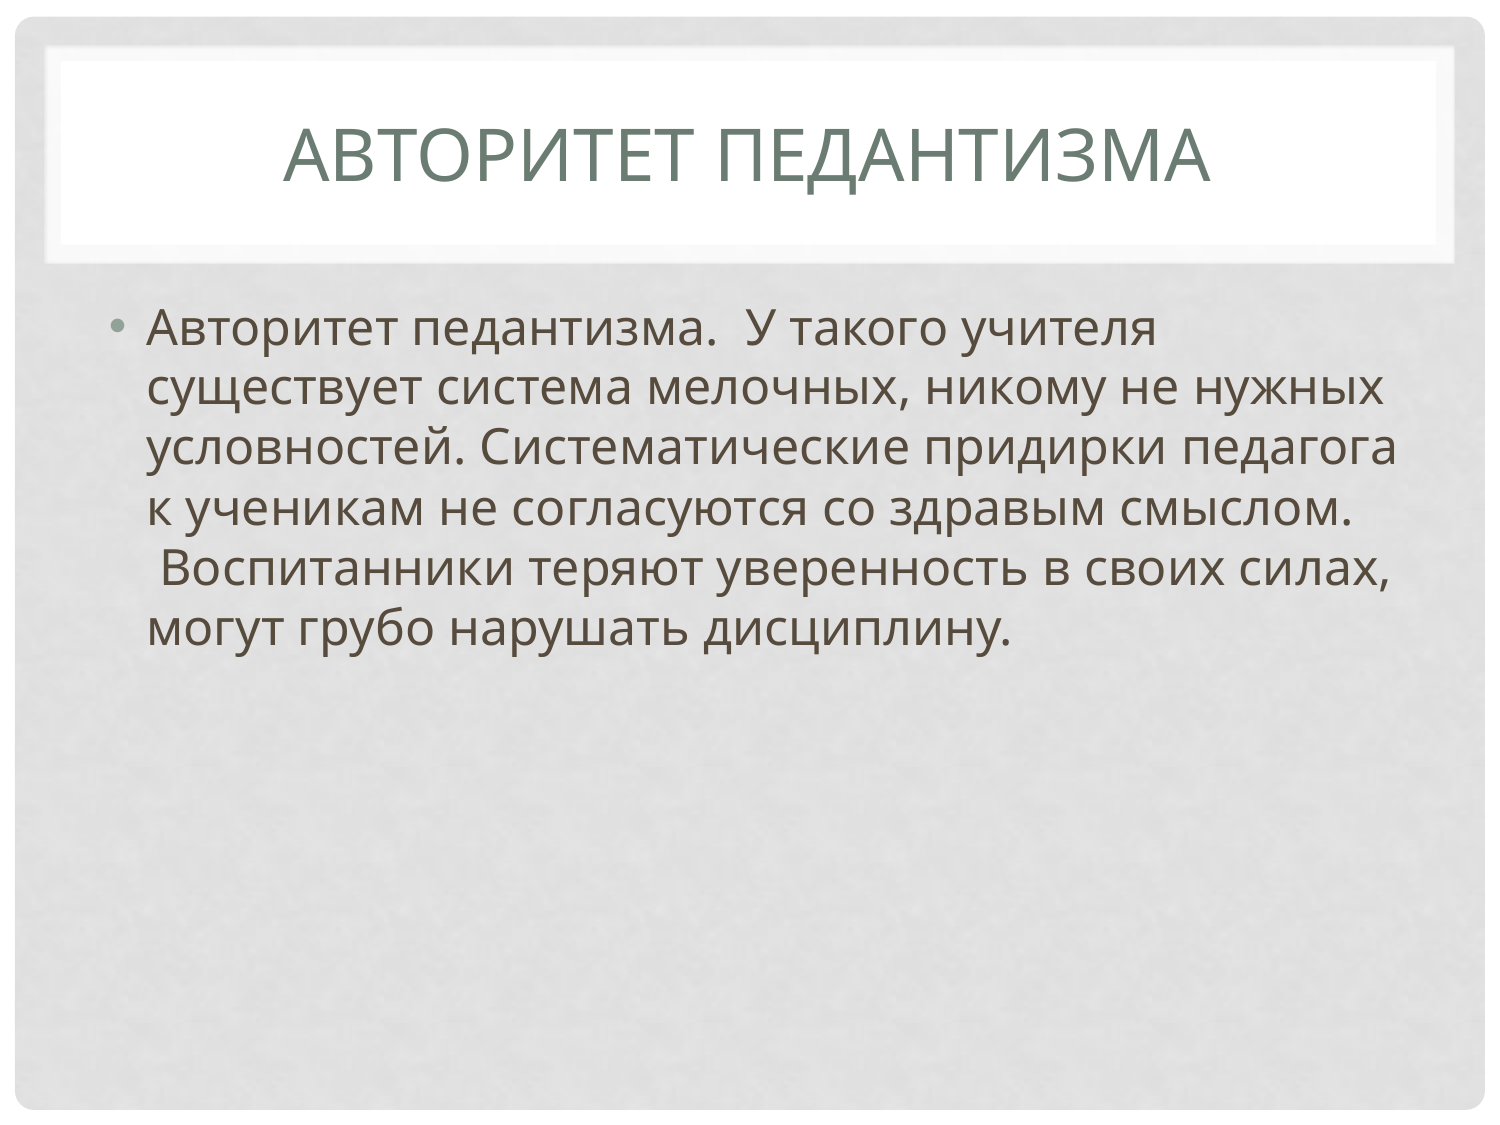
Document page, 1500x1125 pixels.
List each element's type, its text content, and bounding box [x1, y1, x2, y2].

title Авторитет педантизма [69, 66, 1425, 238]
list Авторитет педантизма. У такого учителя существует система мелочных, никому не нужных условностей. Систематические придирки педагога к ученикам не согласуются со здравым смыслом. Воспитанники теряют уверенность в своих силах, могут грубо нарушать дисциплину. [75, 287, 1425, 1005]
